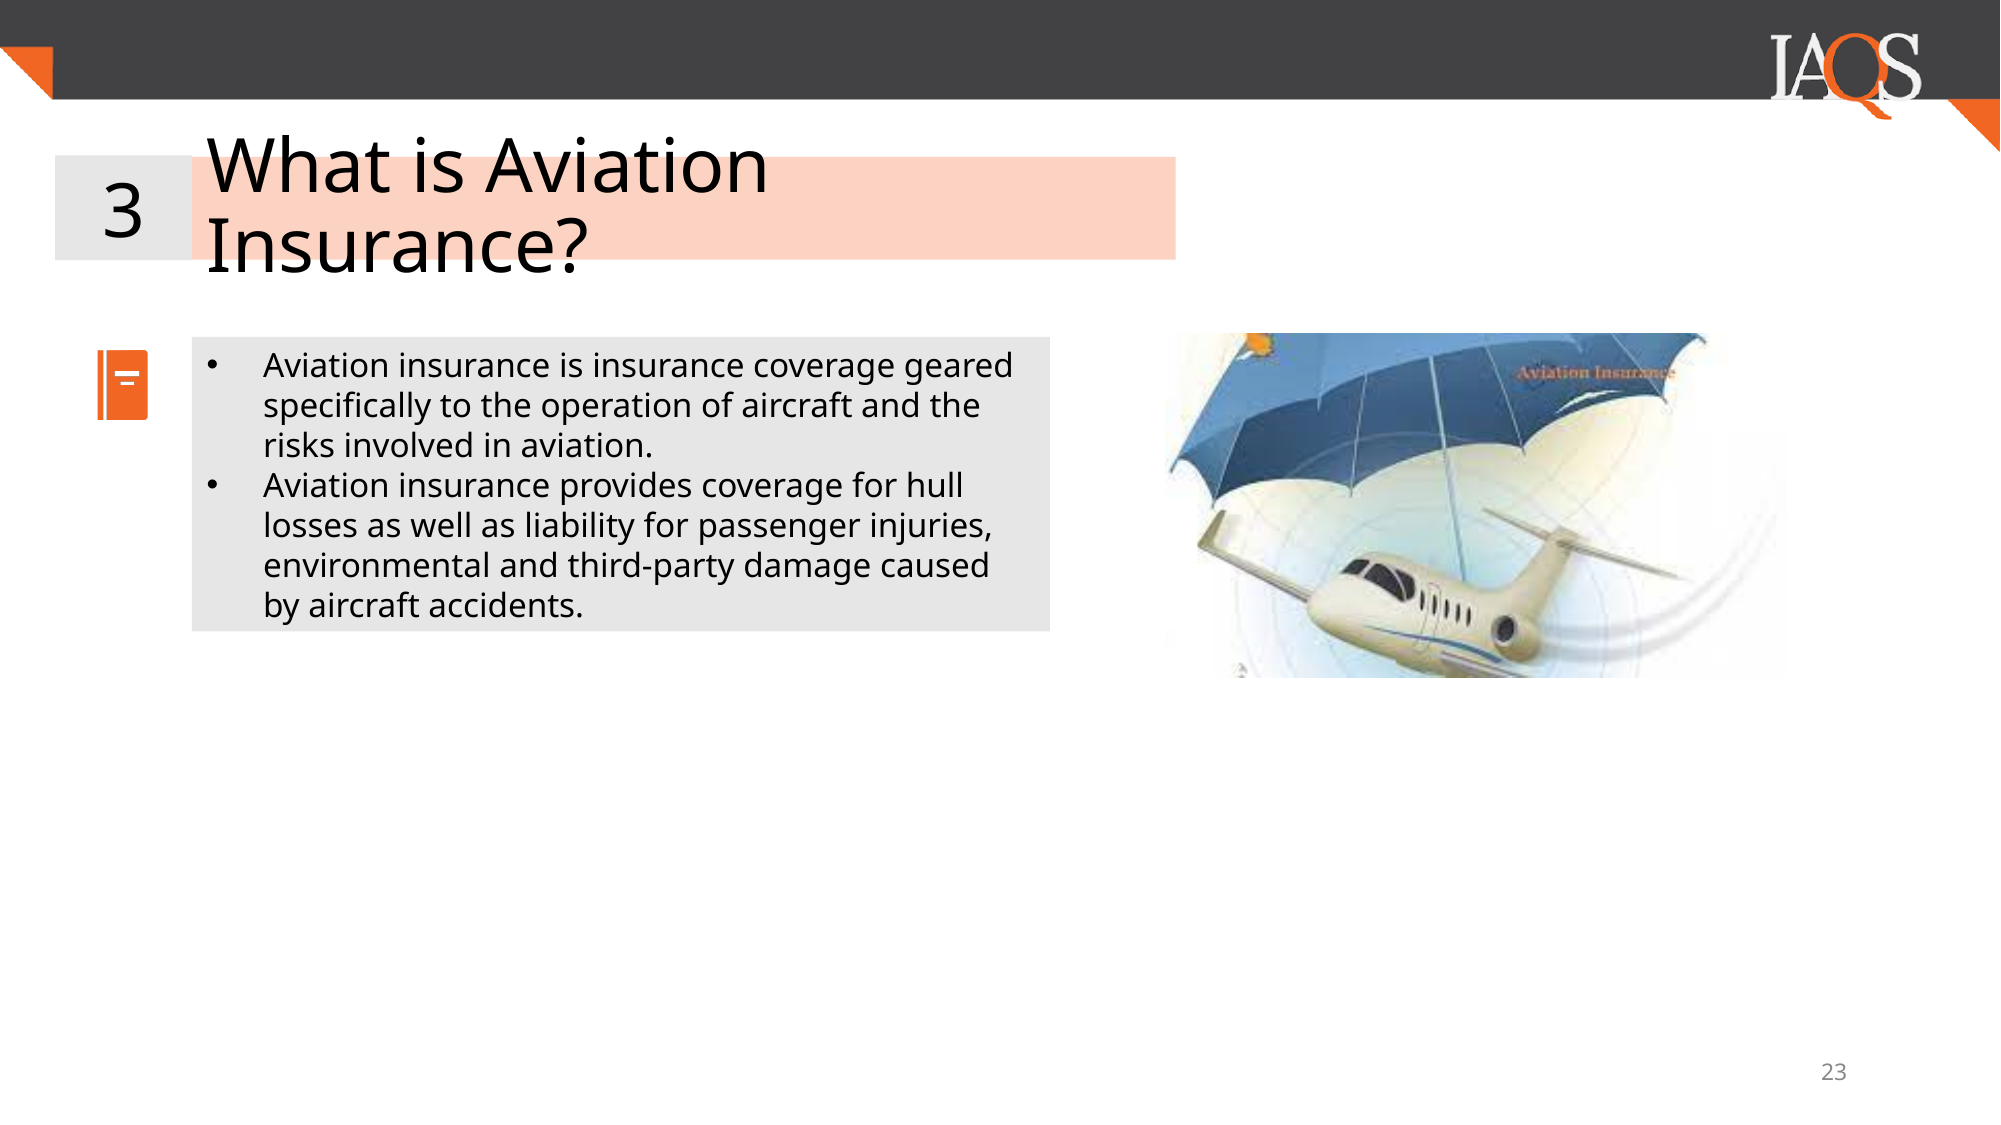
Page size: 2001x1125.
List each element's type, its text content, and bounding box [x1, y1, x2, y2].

picture [1165, 333, 1787, 679]
slide_number ‹#› [1412, 1042, 1863, 1103]
text_box Aviation insurance is insurance coverage geared specifically to the operation of aircraft and the risks involved in aviation. Aviation insurance provides coverage for hull losses as well as liability for passenger injuries, environmental and third-party damage caused by aircraft accidents. [191, 336, 1050, 632]
text_box 3 [55, 155, 192, 261]
picture [80, 342, 165, 427]
picture [0, 0, 2000, 152]
title What is Aviation Insurance? [192, 156, 1176, 260]
